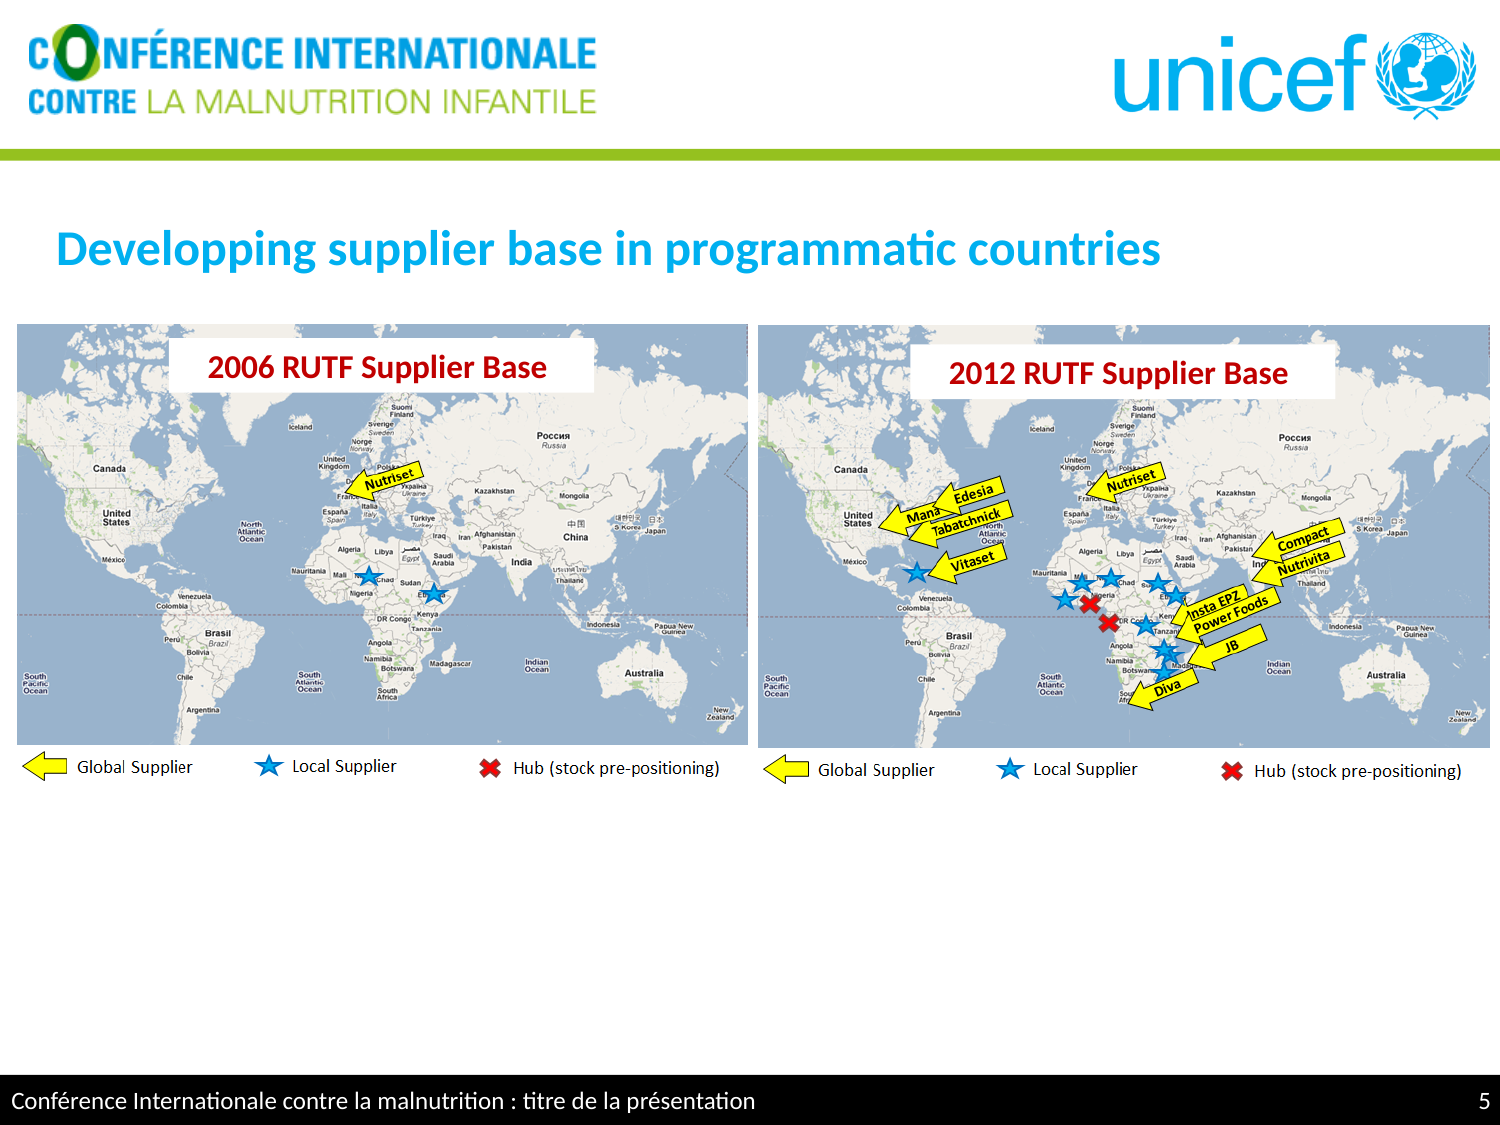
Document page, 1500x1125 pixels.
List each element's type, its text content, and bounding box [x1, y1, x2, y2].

picture [29, 24, 597, 115]
text_box Developping supplier base in programmatic countries [41, 208, 1282, 319]
picture [1104, 17, 1483, 130]
text_box [0, 147, 1500, 163]
footer Conférence Internationale contre la malnutrition : titre de la présentation [0, 1069, 775, 1125]
text_box [775, 1073, 1156, 1125]
slide_number 5 [1156, 1069, 1500, 1125]
picture [9, 318, 1496, 788]
